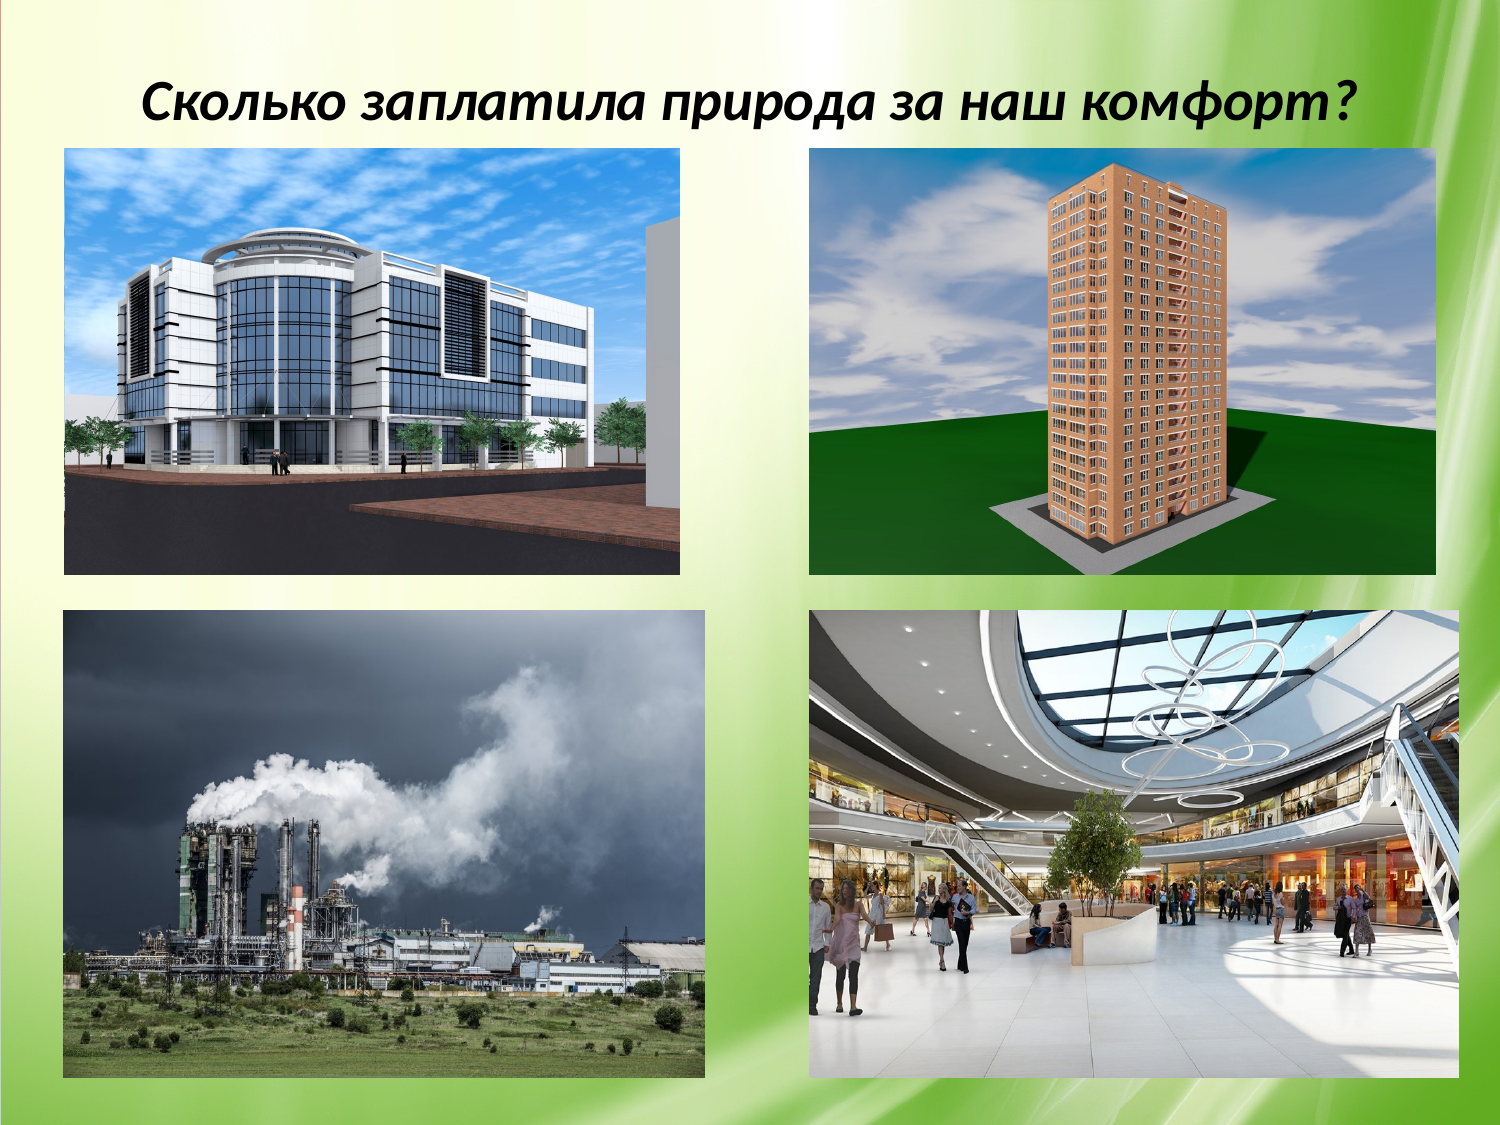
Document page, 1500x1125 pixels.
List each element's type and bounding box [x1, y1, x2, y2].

picture [808, 148, 1436, 575]
picture [808, 610, 1459, 1078]
picture [64, 148, 680, 575]
picture [62, 610, 705, 1078]
list [1, 0, 1500, 1125]
